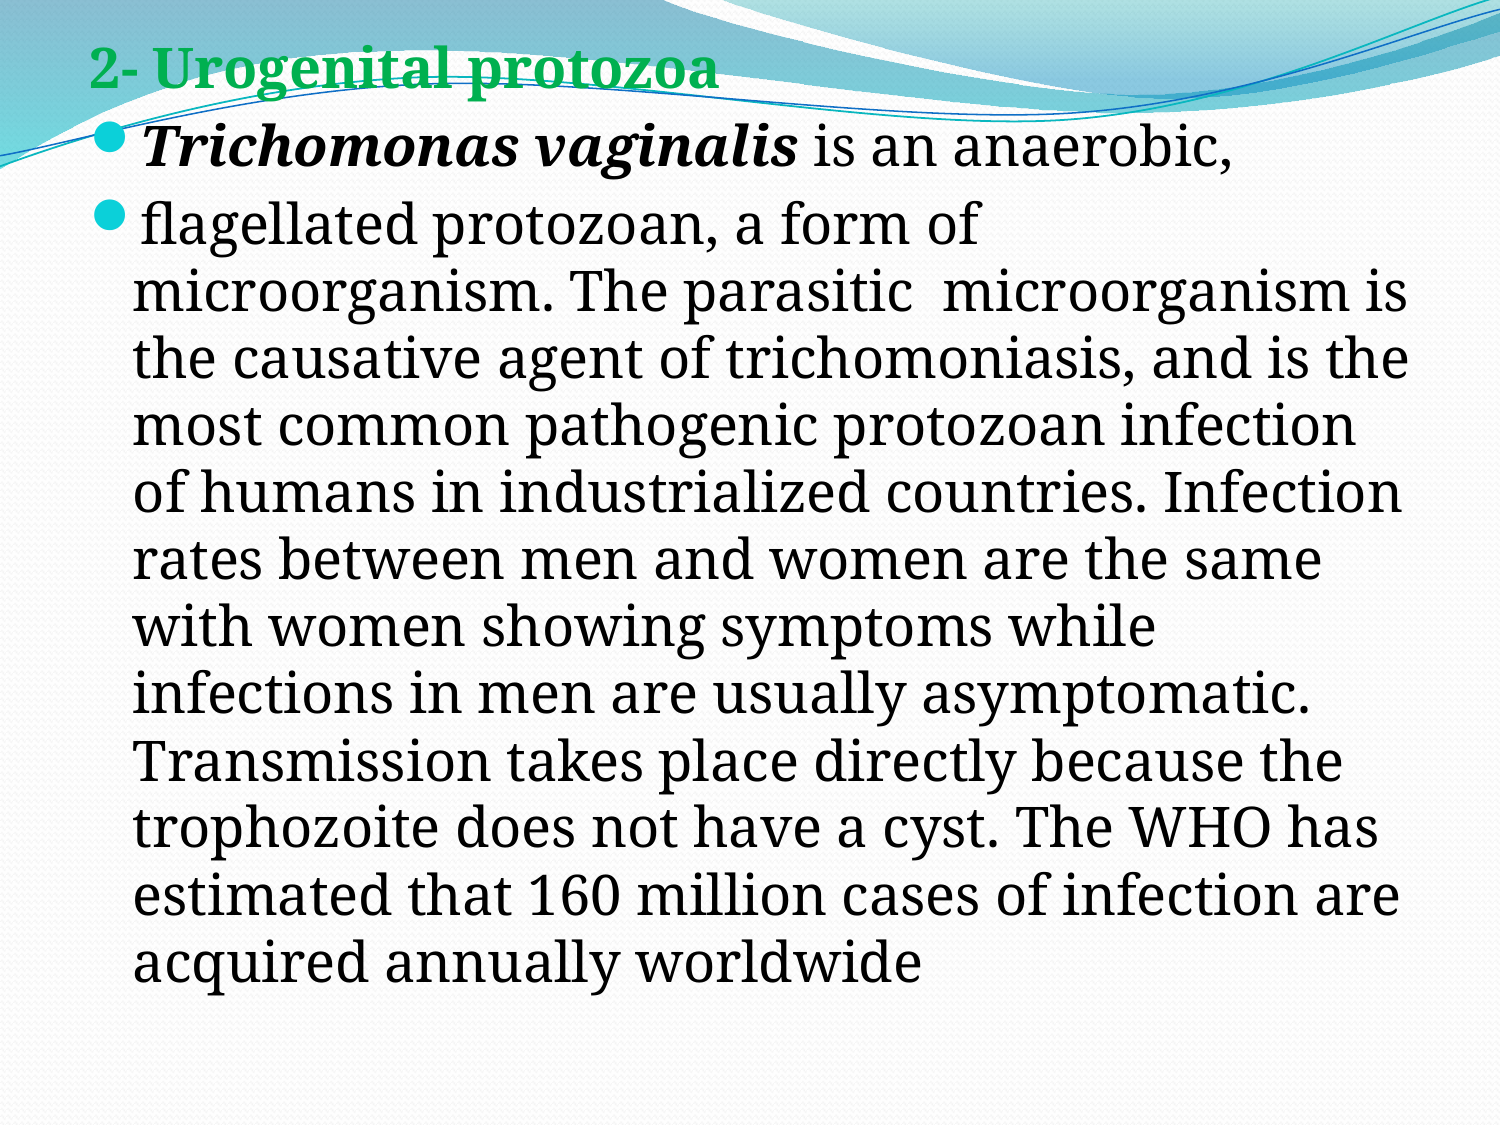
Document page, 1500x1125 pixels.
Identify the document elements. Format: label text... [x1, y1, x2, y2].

list 2- Urogenital protozoa Trichomonas vaginalis is an anaerobic, flagellated protozoan, a form of microorganism. The parasitic microorganism is the causative agent of trichomoniasis, and is the most common pathogenic protozoan infection of humans in industrialized countries. Infection rates between men and women are the same with women showing symptoms while infections in men are usually asymptomatic. Transmission takes place directly because the trophozoite does not have a cyst. The WHO has estimated that 160 million cases of infection are acquired annually worldwide [75, 24, 1425, 1038]
